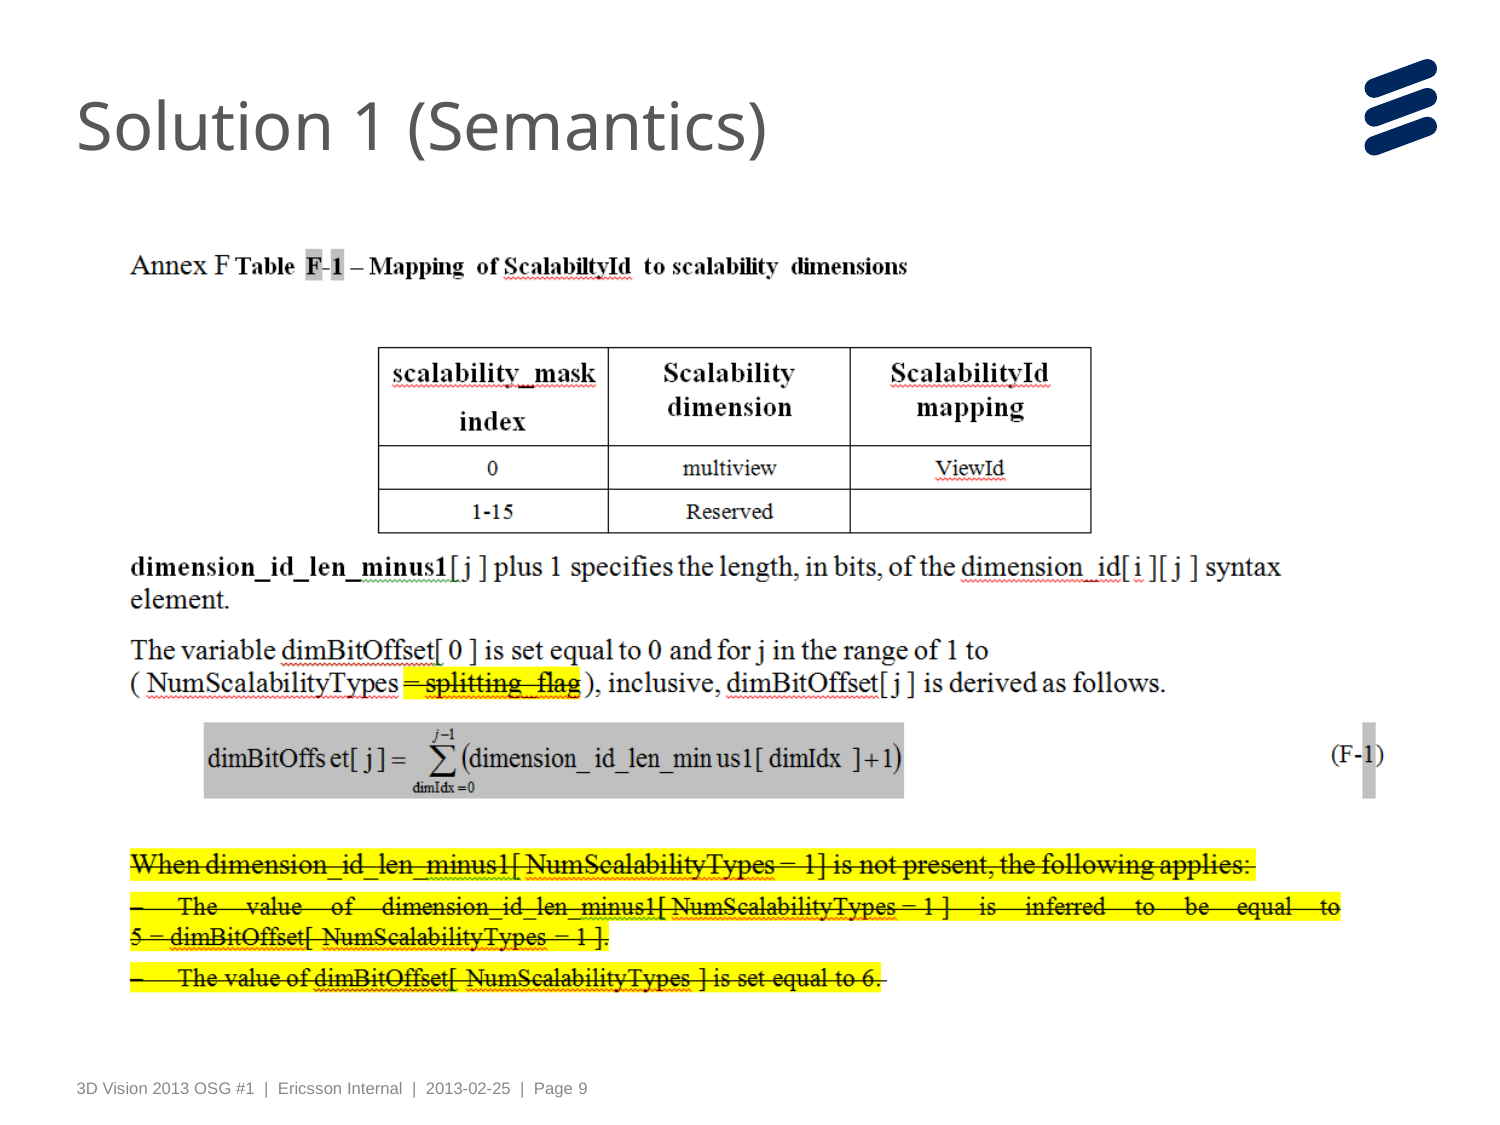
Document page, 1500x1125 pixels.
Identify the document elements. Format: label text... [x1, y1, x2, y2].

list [111, 243, 1400, 1013]
title Solution 1 (Semantics) [64, 91, 1295, 173]
